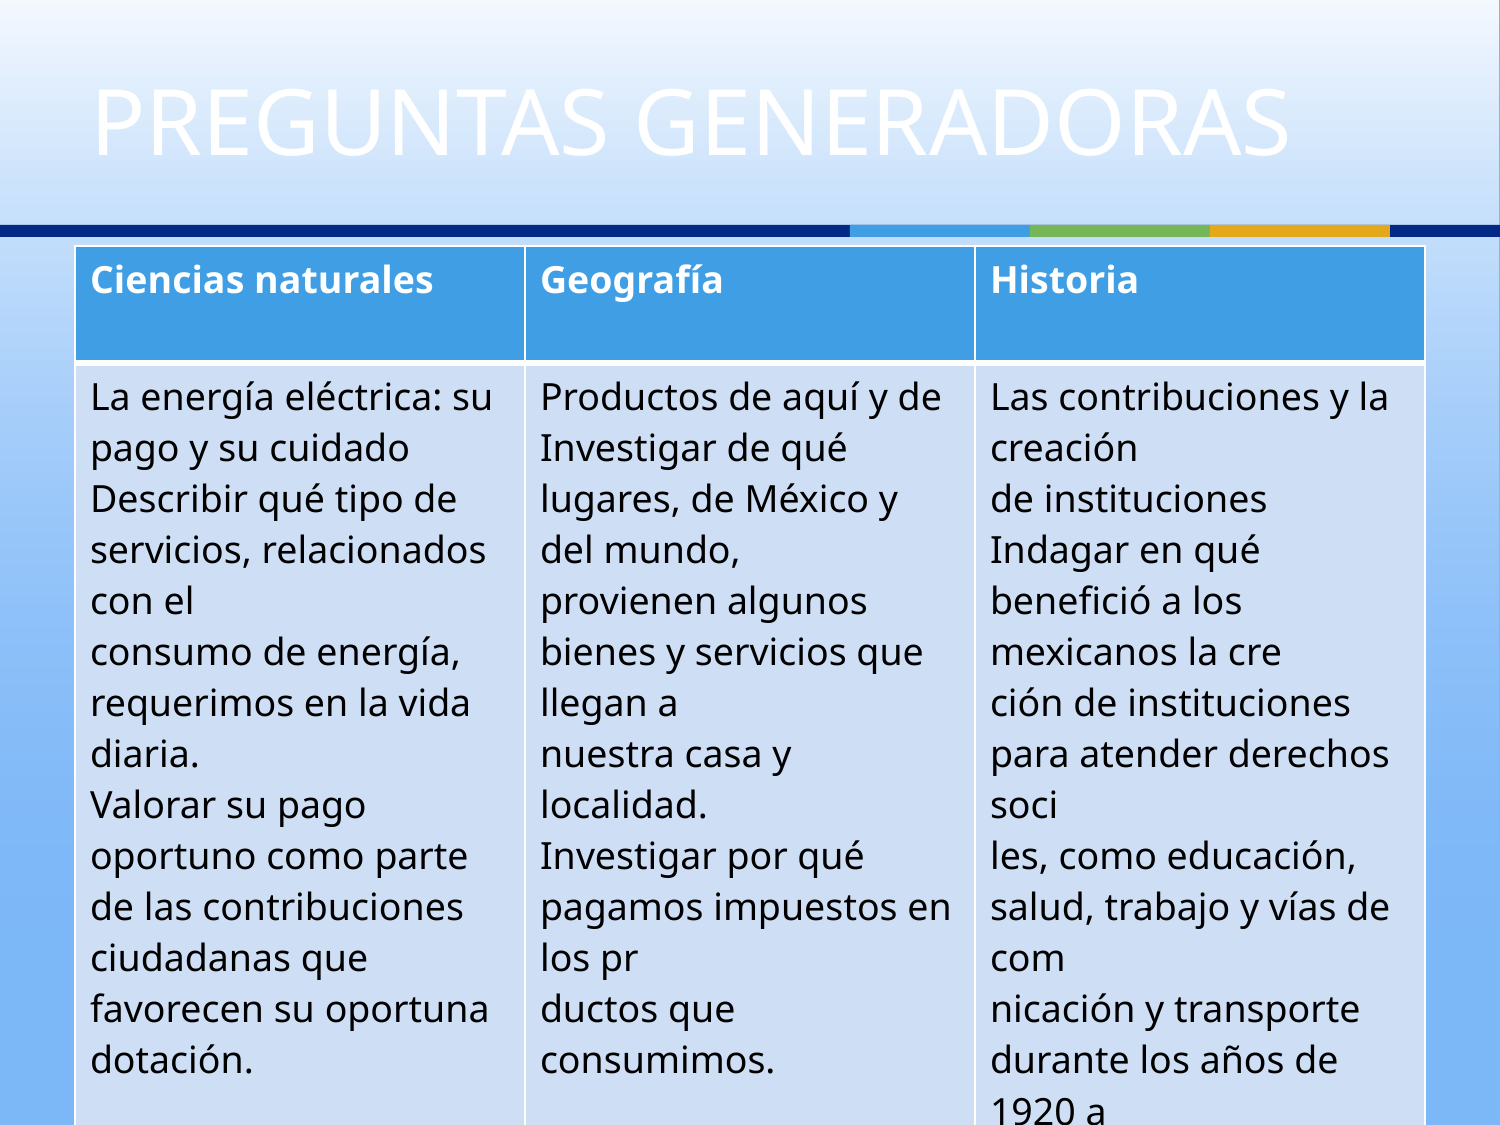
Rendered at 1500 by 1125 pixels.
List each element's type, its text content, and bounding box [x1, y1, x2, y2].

table_header Geografía [526, 247, 974, 360]
table_header Ciencias naturales [76, 247, 524, 360]
table_cell La energía eléctrica: su pago y su cuidado Describir qué tipo de servicios, relacionados con el consumo de energía, requerimos en la vida diaria. Valorar su pago oportuno como parte de las contribuciones ciudadanas que favorecen su oportuna dotación. [76, 366, 524, 1125]
table_cell Productos de aquí y de Investigar de qué lugares, de México y del mundo, provienen algunos bienes y servicios que llegan a nuestra casa y localidad. Investigar por qué pagamos impuestos en los pr ductos que consumimos. [526, 366, 974, 1125]
table_cell Las contribuciones y la creación de instituciones Indagar en qué benefició a los mexicanos la cre ción de instituciones para atender derechos soci les, como educación, salud, trabajo y vías de com nicación y transporte durante los años de 1920 a 1970. [976, 366, 1424, 1125]
table_header Historia [976, 247, 1424, 360]
title PREGUNTAS GENERADORAS [75, 24, 1425, 213]
